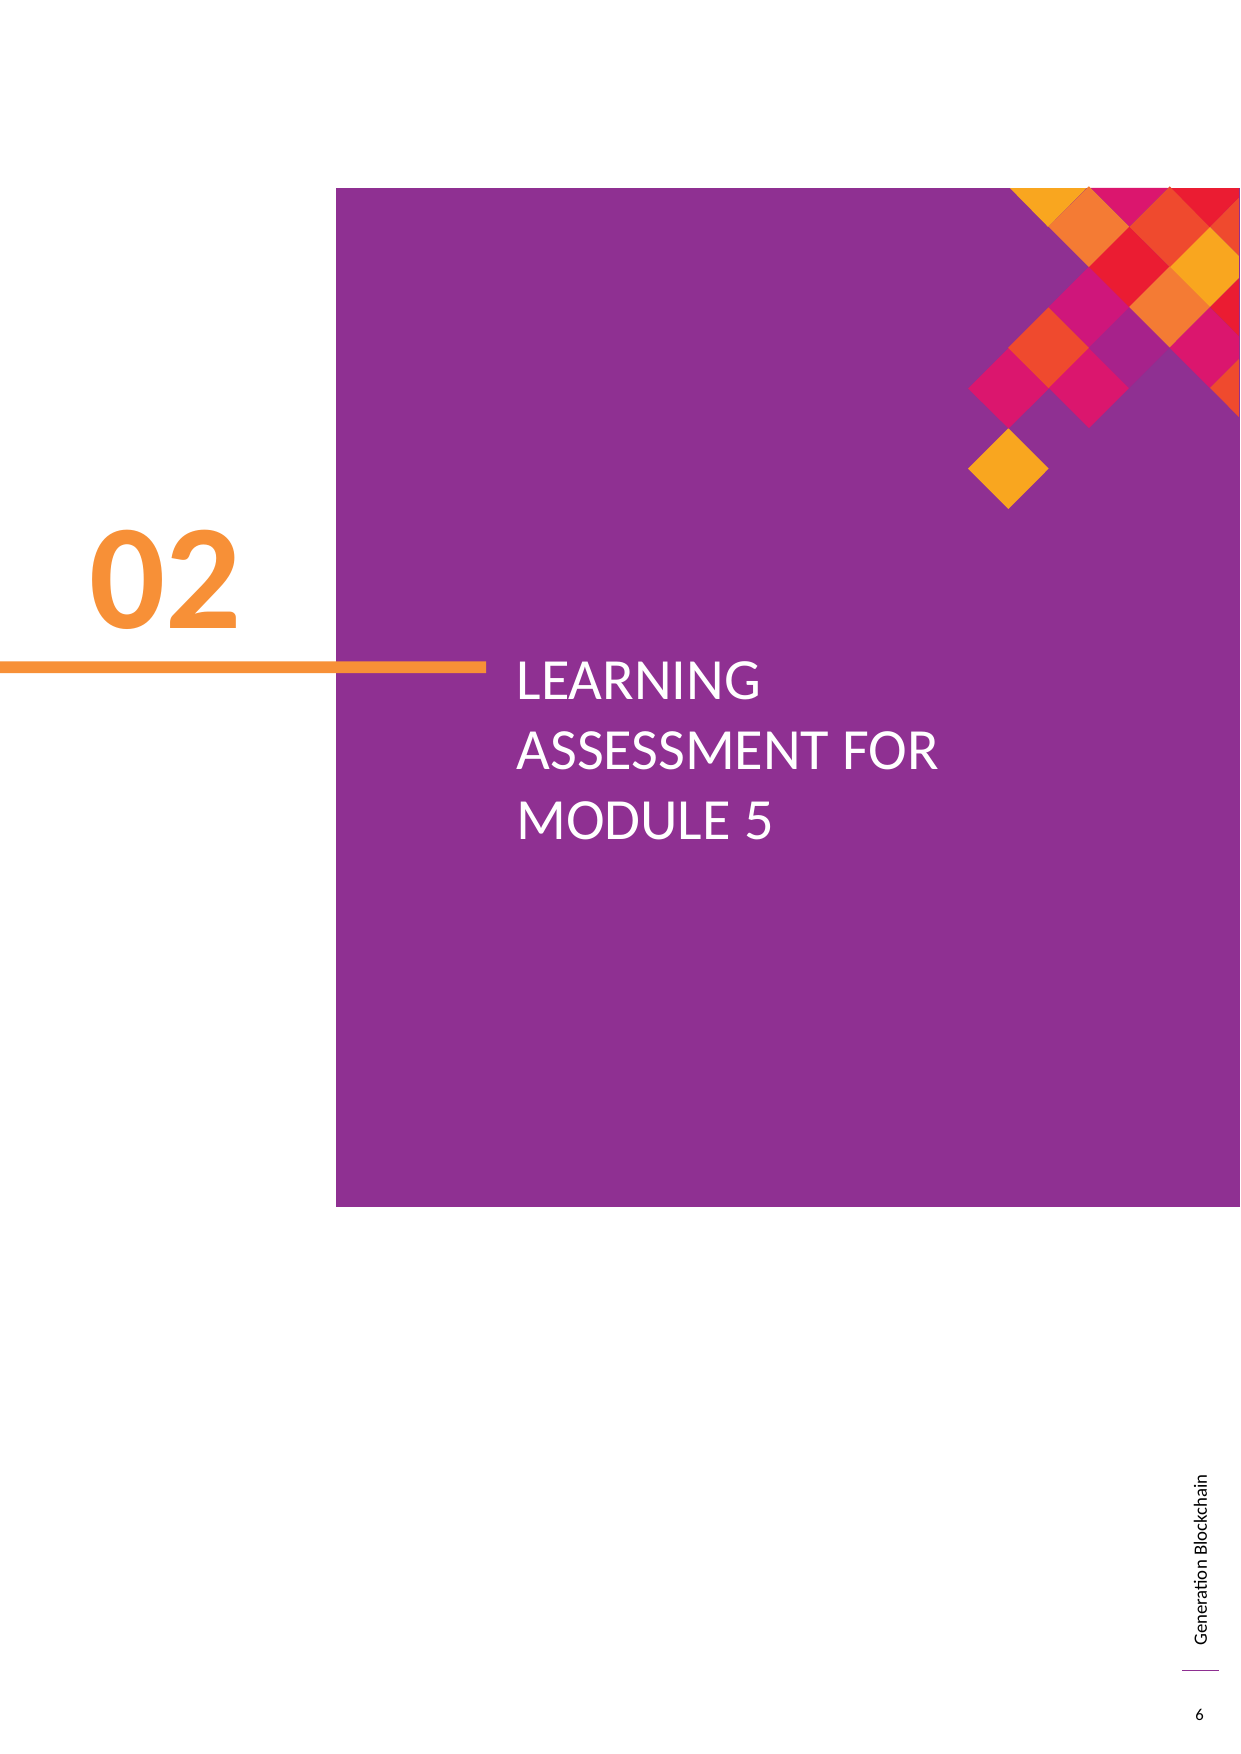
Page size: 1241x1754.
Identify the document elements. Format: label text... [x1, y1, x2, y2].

list 02 [74, 471, 375, 727]
slide_number 6 [1170, 1692, 1229, 1736]
list LEARNING ASSESSMENT FOR MODULE 5 [501, 634, 1074, 813]
